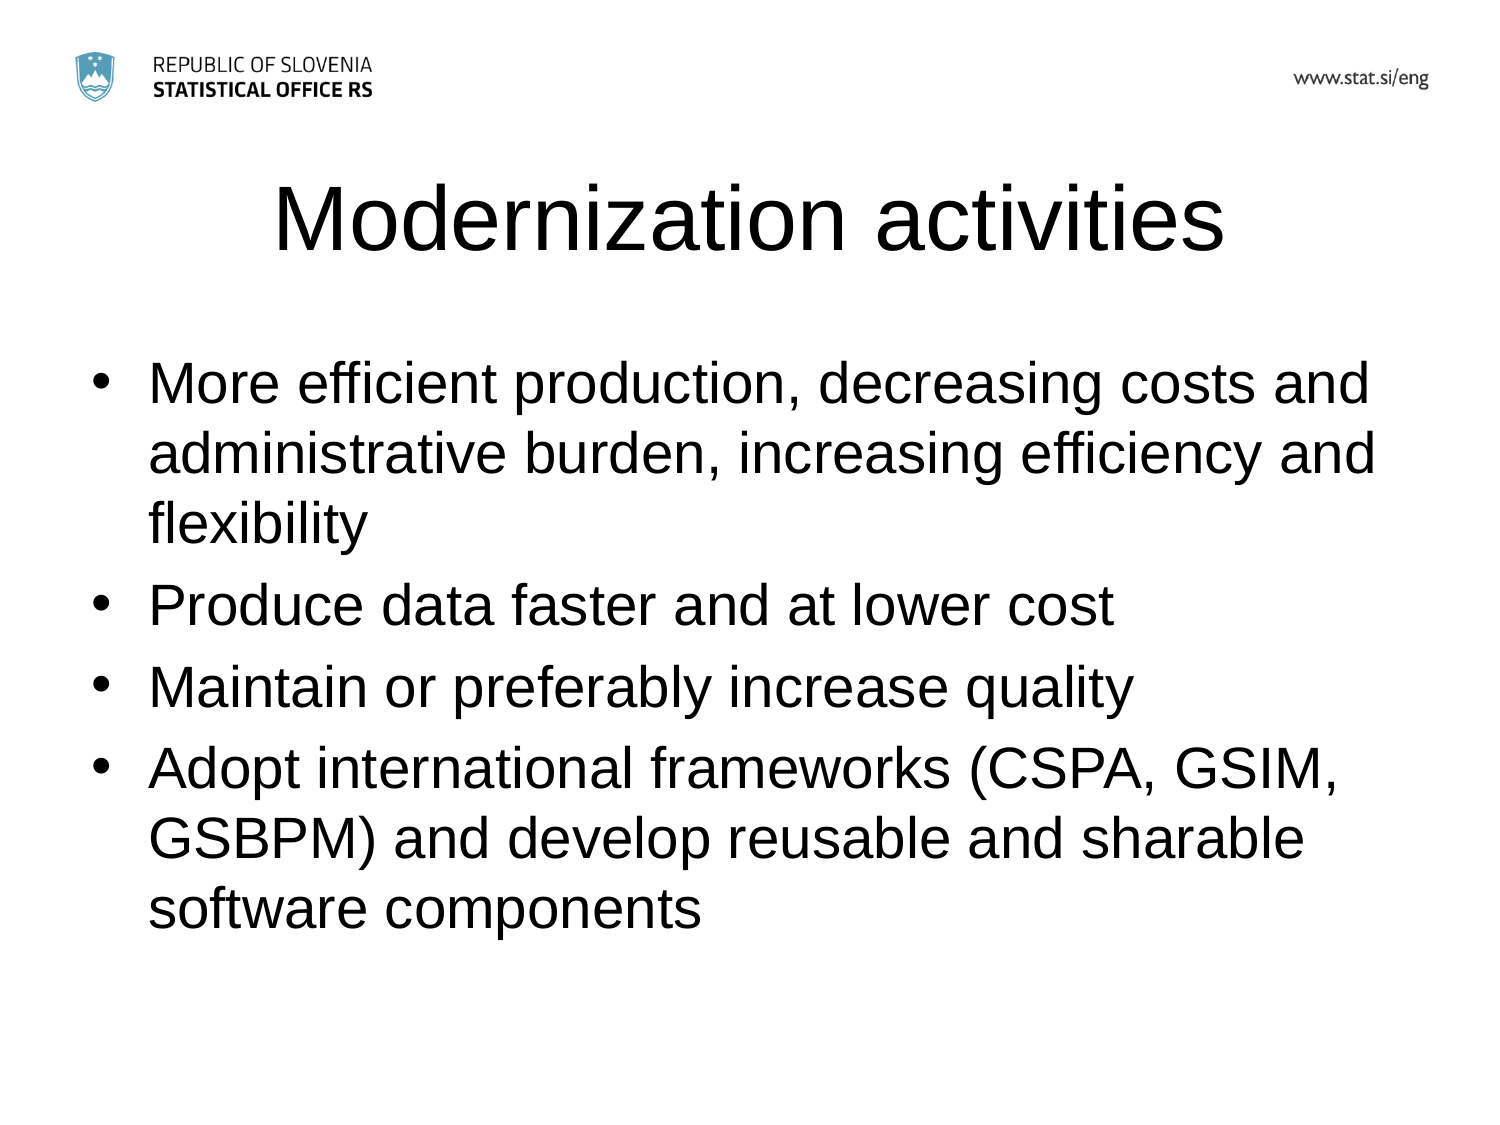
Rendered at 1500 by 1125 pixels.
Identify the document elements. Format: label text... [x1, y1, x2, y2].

list More efficient production, decreasing costs and administrative burden, increasing efficiency and flexibility Produce data faster and at lower cost Maintain or preferably increase quality Adopt international frameworks (CSPA, GSIM, GSBPM) and develop reusable and sharable software components [76, 338, 1424, 1000]
title Modernization activities [75, 113, 1425, 315]
picture [1293, 62, 1436, 92]
picture [75, 52, 372, 102]
